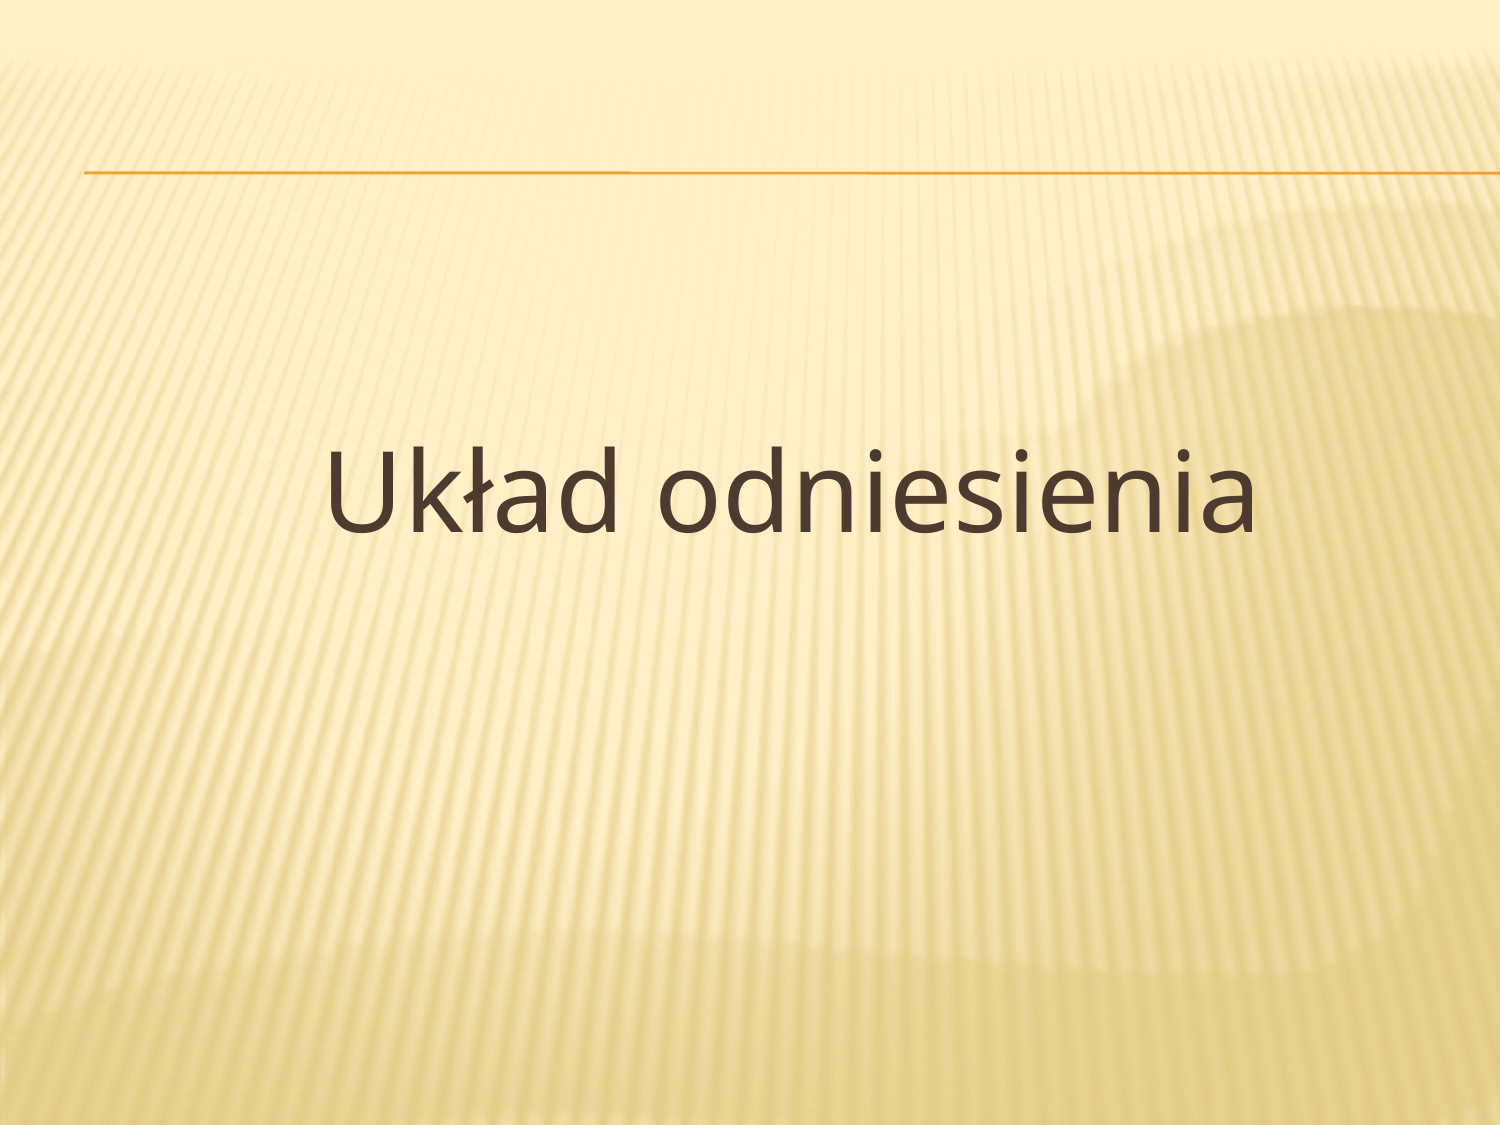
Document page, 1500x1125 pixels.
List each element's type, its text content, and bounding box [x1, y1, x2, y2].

list Układ odniesienia [50, 254, 1475, 998]
